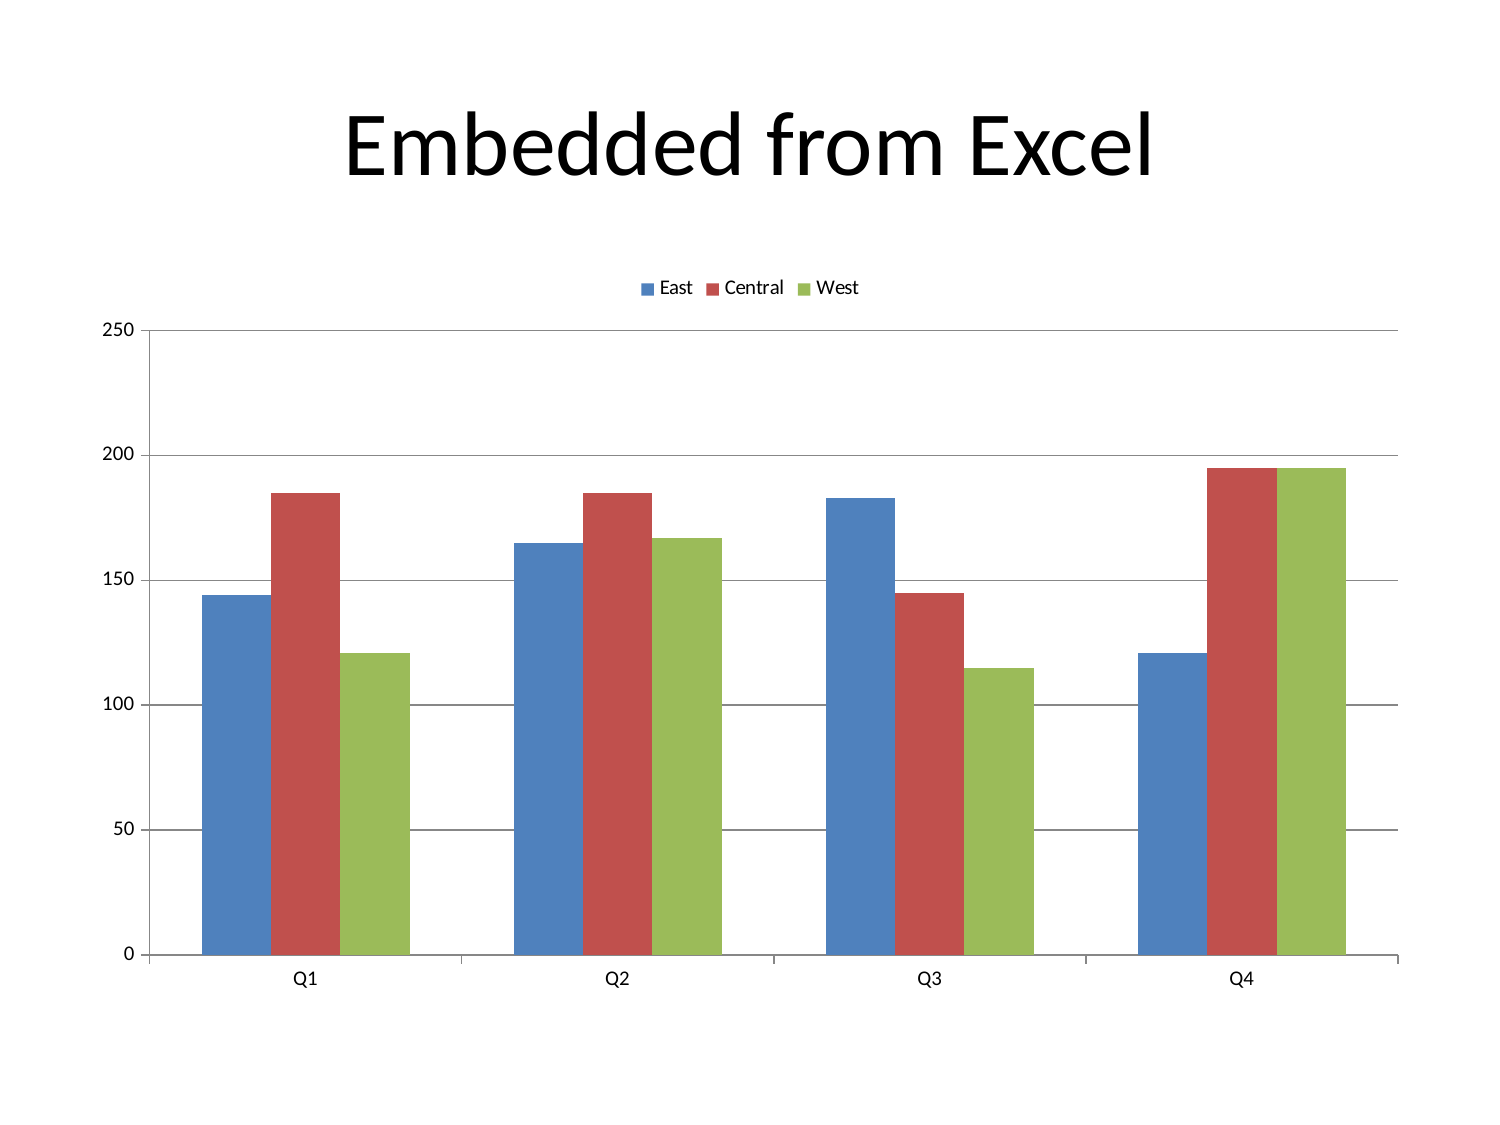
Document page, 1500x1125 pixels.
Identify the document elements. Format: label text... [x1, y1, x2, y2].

title Embedded from Excel [75, 45, 1425, 233]
chart [74, 262, 1426, 1006]
